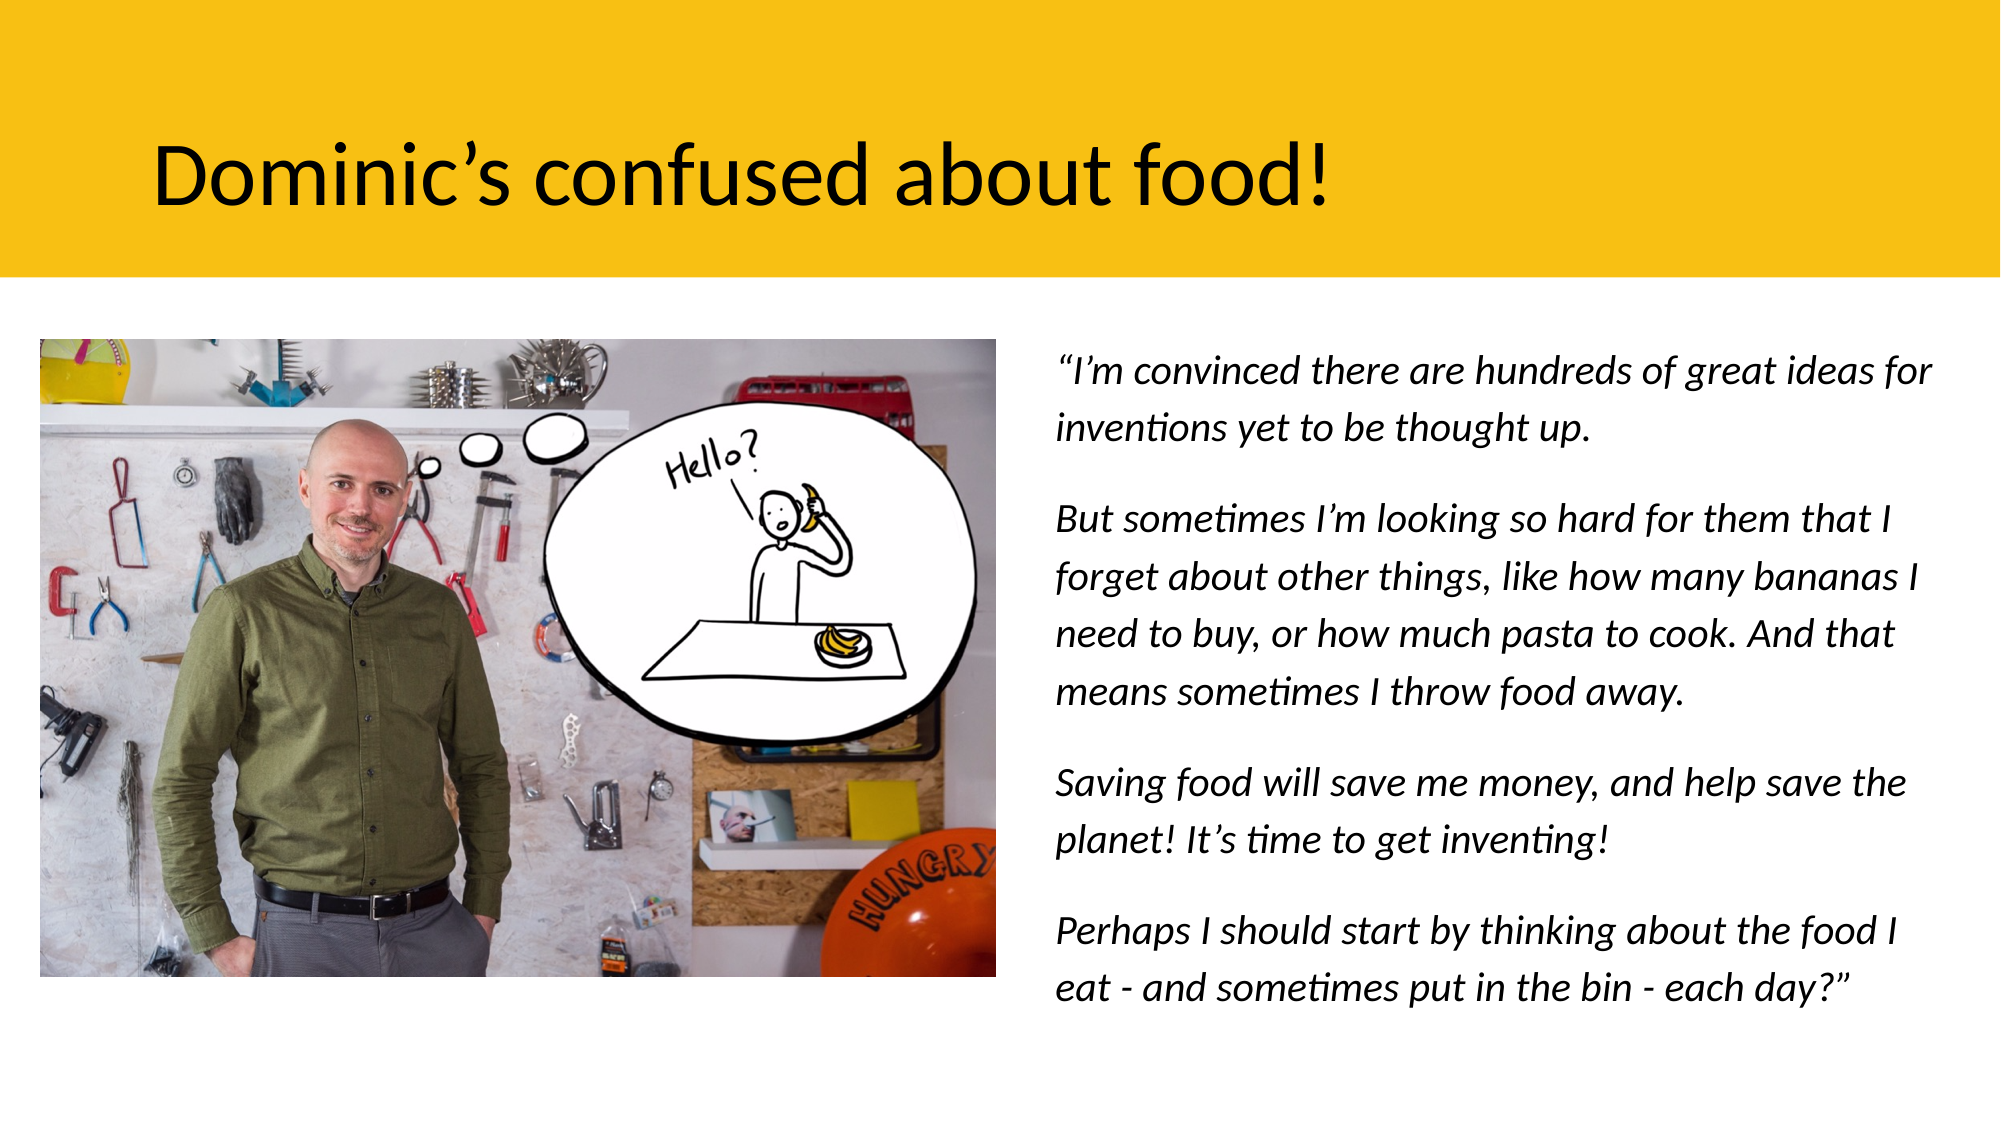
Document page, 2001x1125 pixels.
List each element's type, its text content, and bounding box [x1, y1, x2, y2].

picture [40, 339, 997, 977]
text_box “I’m convinced there are hundreds of great ideas for inventions yet to be thought up. But sometimes I’m looking so hard for them that I forget about other things, like how many bananas I need to buy, or how much pasta to cook. And that means sometimes I throw food away. Saving food will save me money, and help save the planet! It’s time to get inventing! Perhaps I should start by thinking about the food I eat - and sometimes put in the bin - each day?” [1040, 320, 1953, 1104]
title Dominic’s confused about food! [137, 59, 1863, 278]
